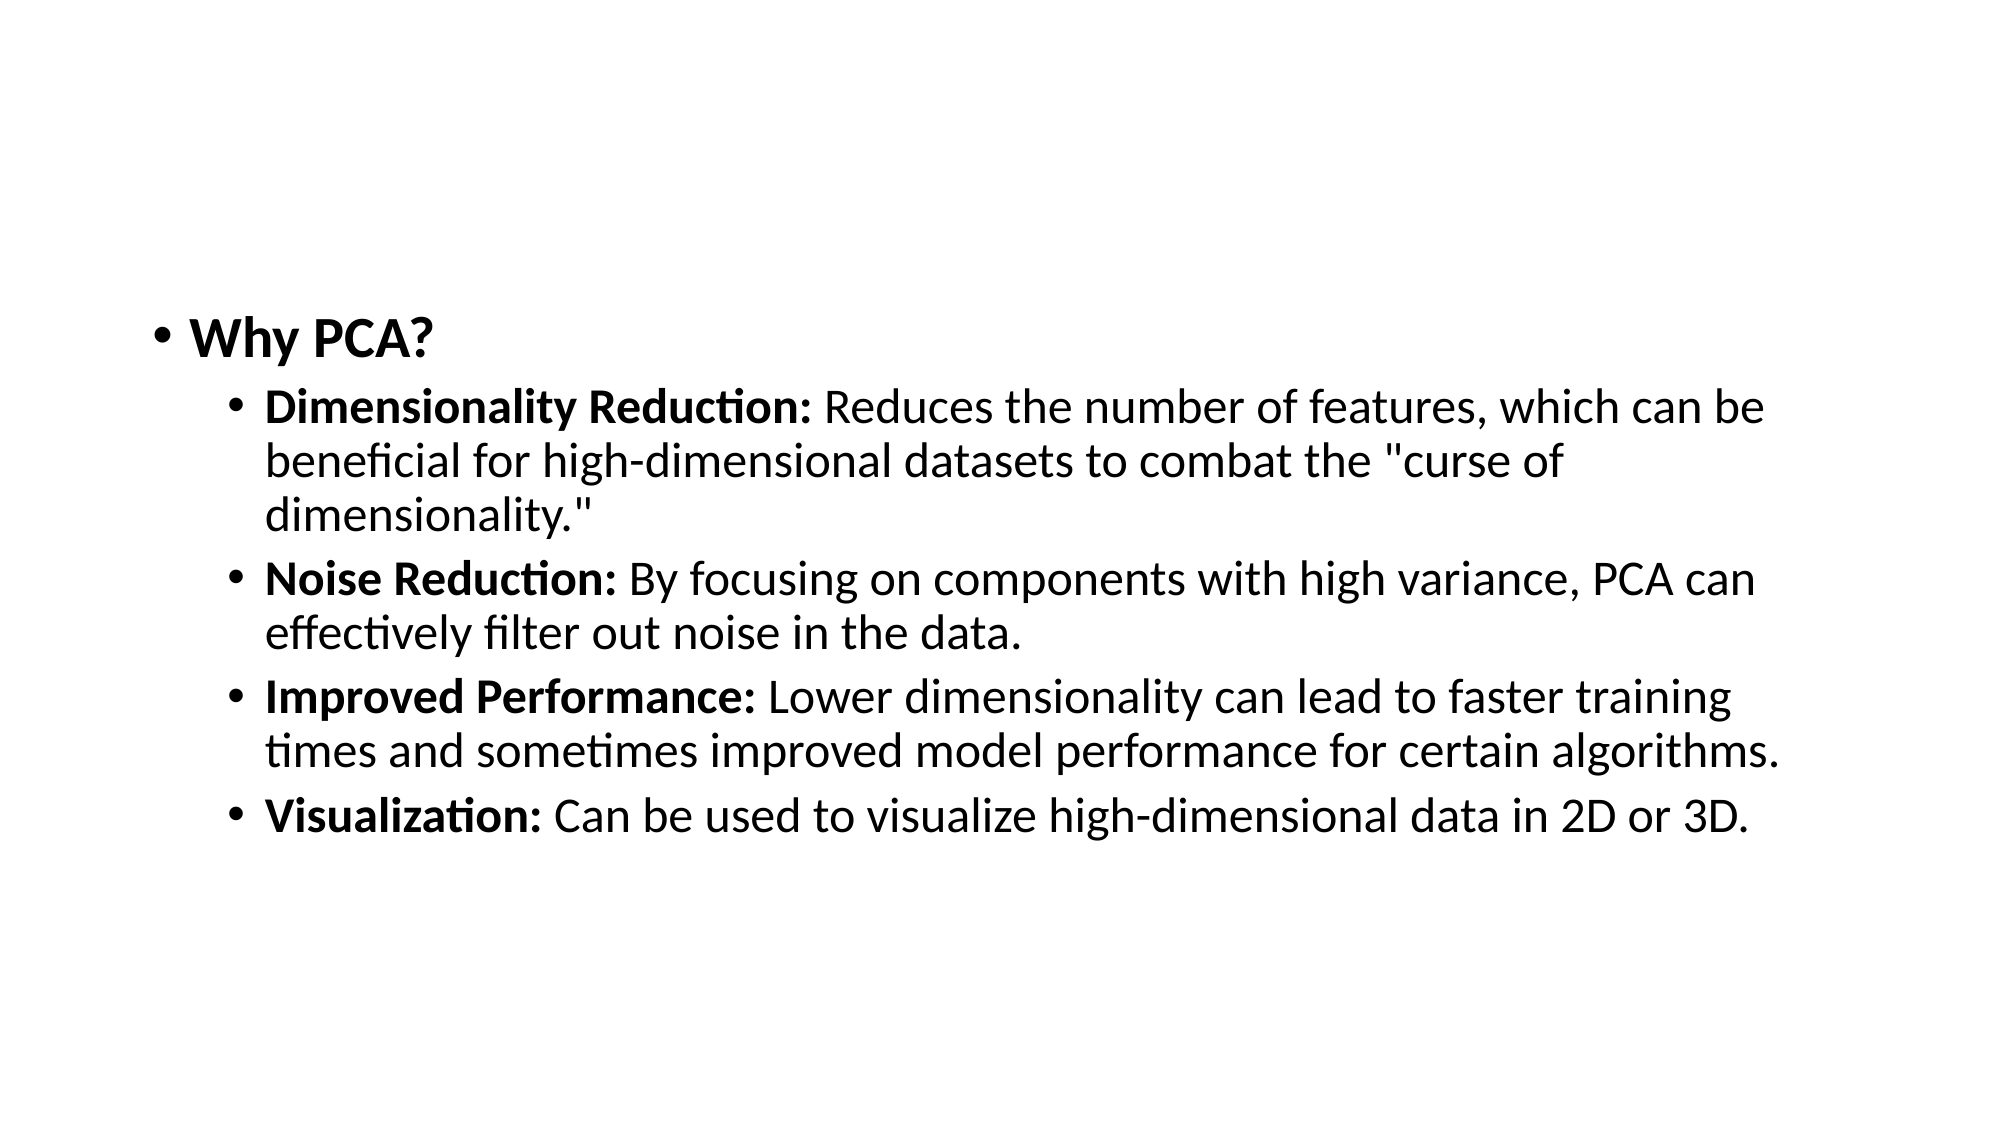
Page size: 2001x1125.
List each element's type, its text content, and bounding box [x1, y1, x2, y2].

list Why PCA? Dimensionality Reduction: Reduces the number of features, which can be beneficial for high-dimensional datasets to combat the "curse of dimensionality." Noise Reduction: By focusing on components with high variance, PCA can effectively filter out noise in the data. Improved Performance: Lower dimensionality can lead to faster training times and sometimes improved model performance for certain algorithms. Visualization: Can be used to visualize high-dimensional data in 2D or 3D. [137, 299, 1863, 1014]
